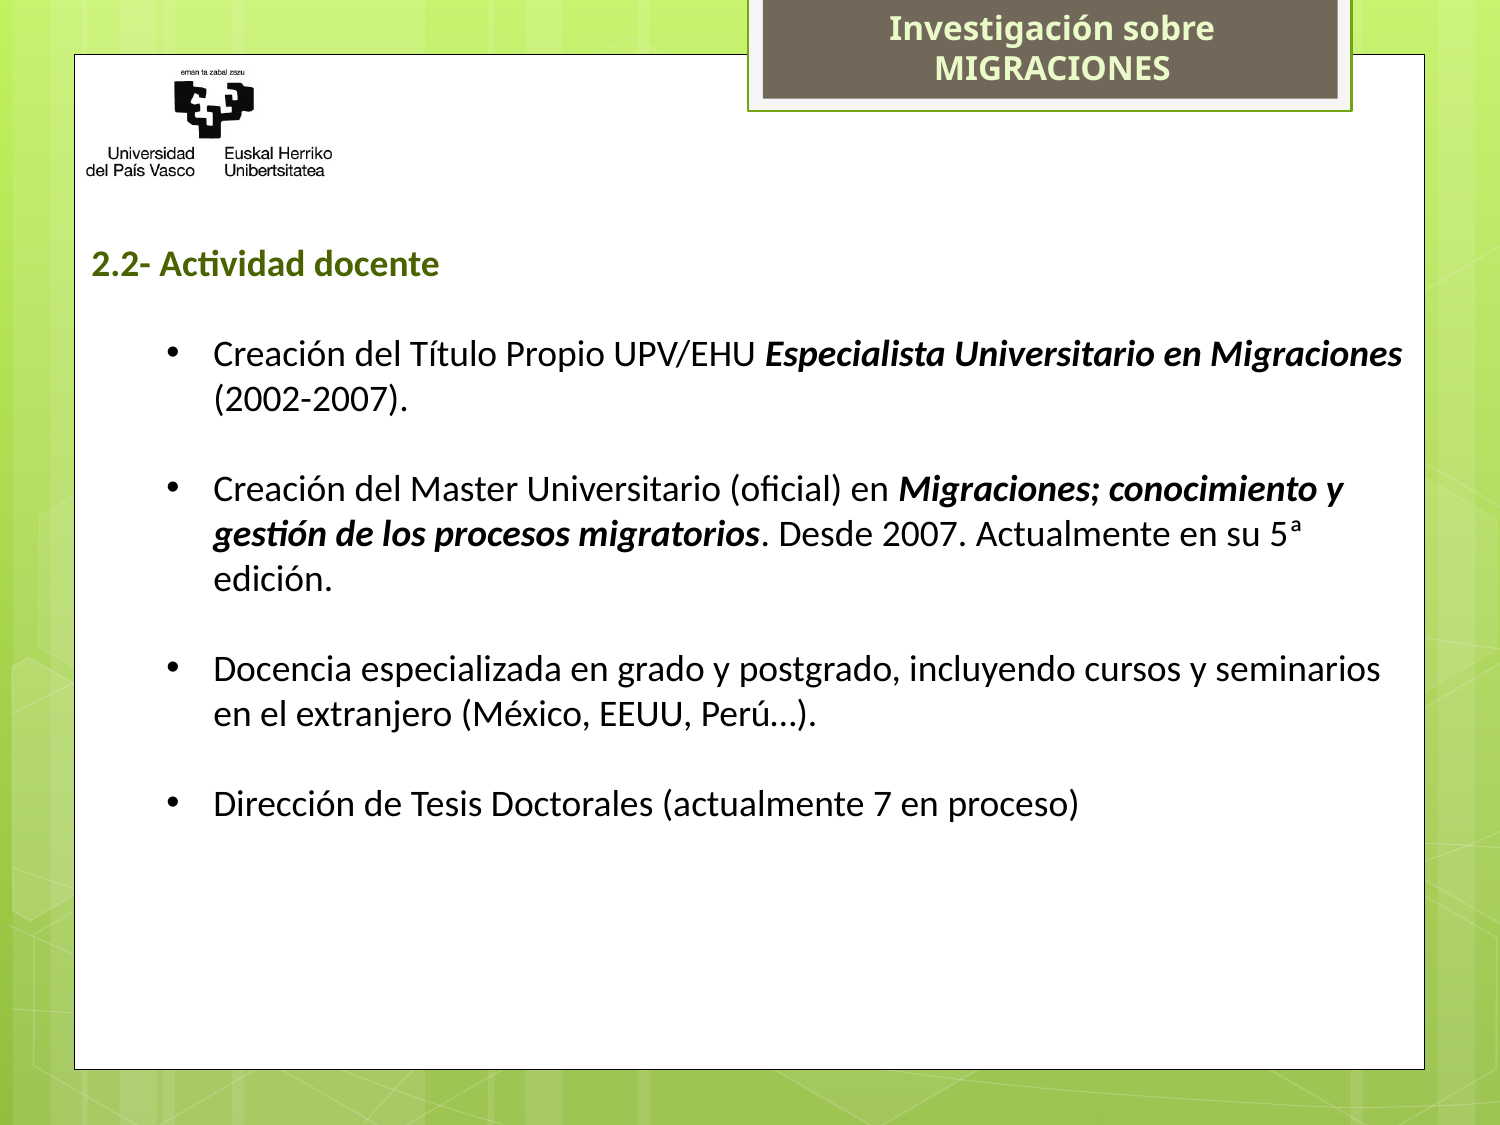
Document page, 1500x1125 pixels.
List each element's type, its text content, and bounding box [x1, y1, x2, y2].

picture [76, 59, 345, 185]
text_box Investigación sobre MIGRACIONES [786, 0, 1319, 95]
text_box 2.2- Actividad docente Creación del Título Propio UPV/EHU Especialista Universitario en Migraciones (2002-2007). Creación del Master Universitario (oficial) en Migraciones; conocimiento y gestión de los procesos migratorios. Desde 2007. Actualmente en su 5ª edición. Docencia especializada en grado y postgrado, incluyendo cursos y seminarios en el extranjero (México, EEUU, Perú…). Dirección de Tesis Doctorales (actualmente 7 en proceso) [76, 231, 1424, 877]
